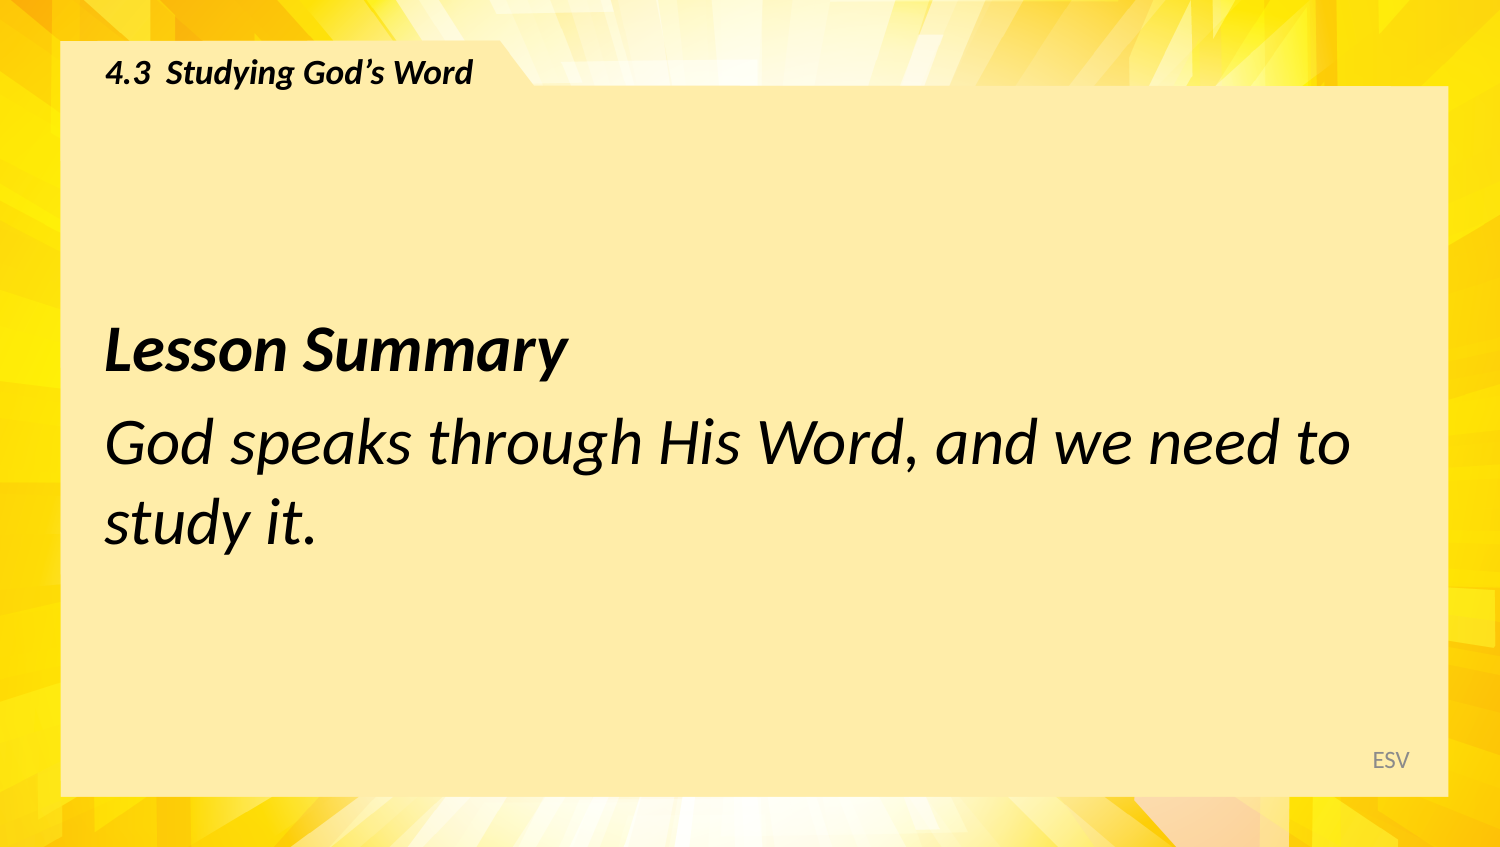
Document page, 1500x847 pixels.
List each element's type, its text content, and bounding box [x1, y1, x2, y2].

list Lesson Summary God speaks through His Word, and we need to study it. [89, 141, 1403, 722]
picture [0, 0, 1500, 847]
title 4.3 Studying God’s Word [89, 33, 1420, 108]
footer ESV [950, 736, 1425, 782]
